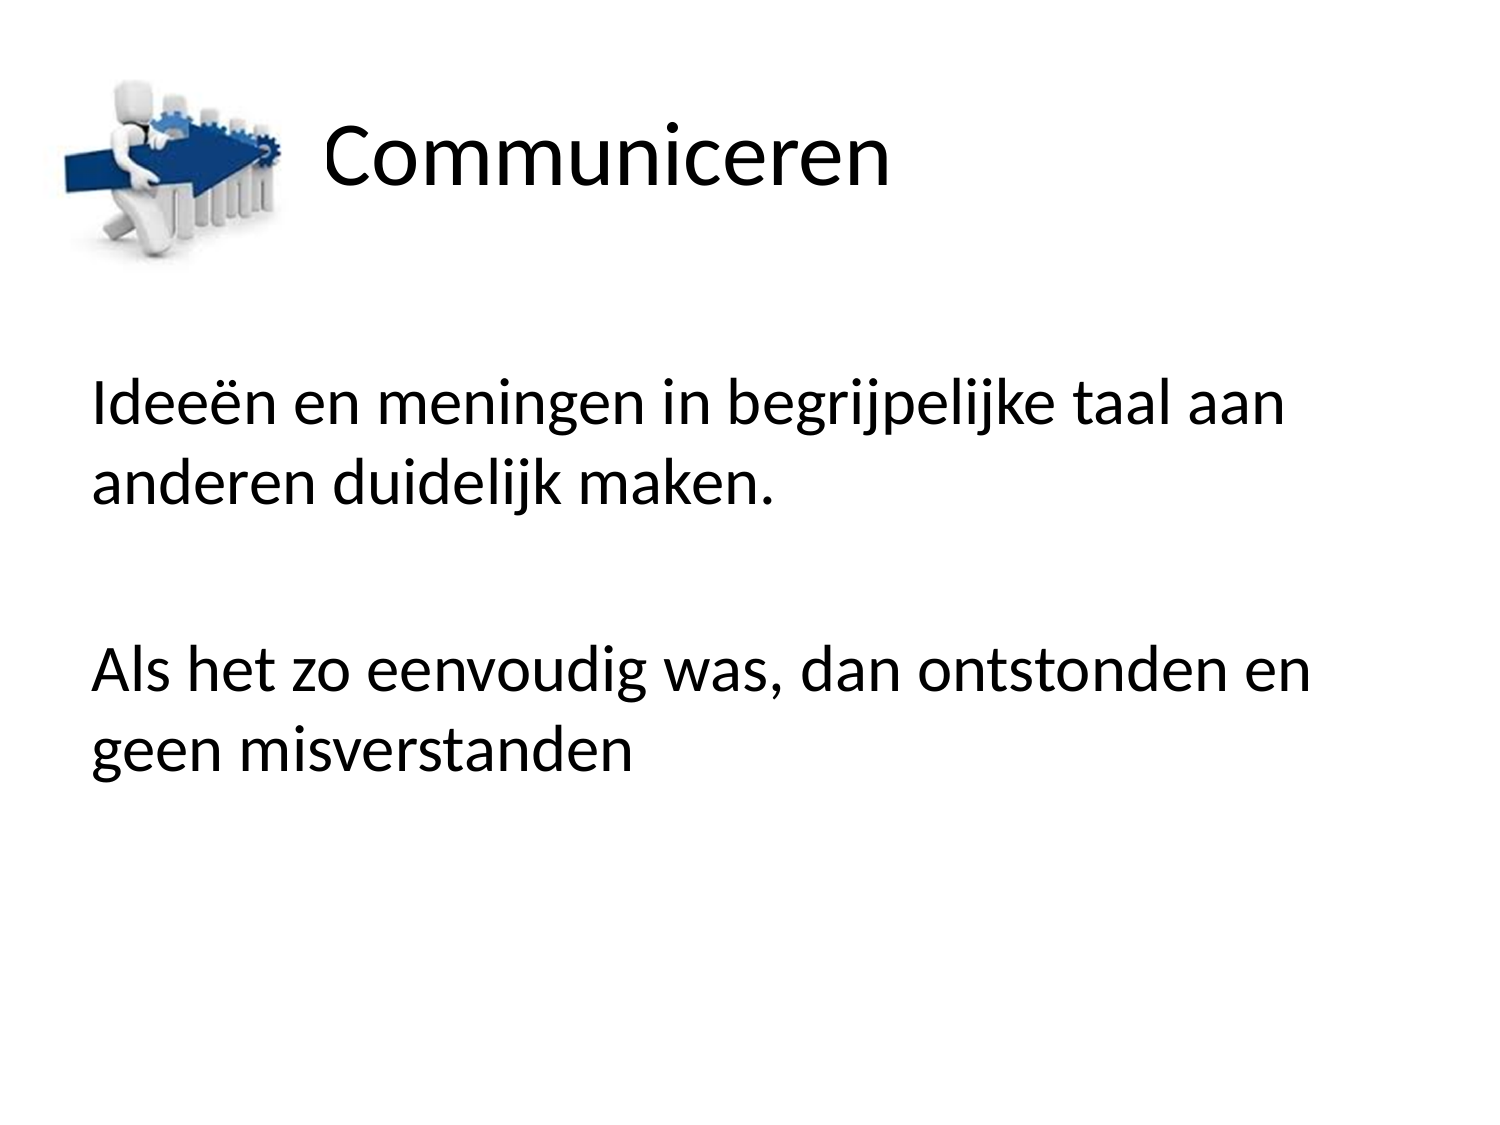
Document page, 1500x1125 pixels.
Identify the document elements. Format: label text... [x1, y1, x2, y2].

list Ideeën en meningen in begrijpelijke taal aan anderen duidelijk maken. Als het zo eenvoudig was, dan ontstonden en geen misverstanden [76, 349, 1425, 1005]
picture [17, 66, 327, 281]
title Communiceren [301, 54, 916, 244]
